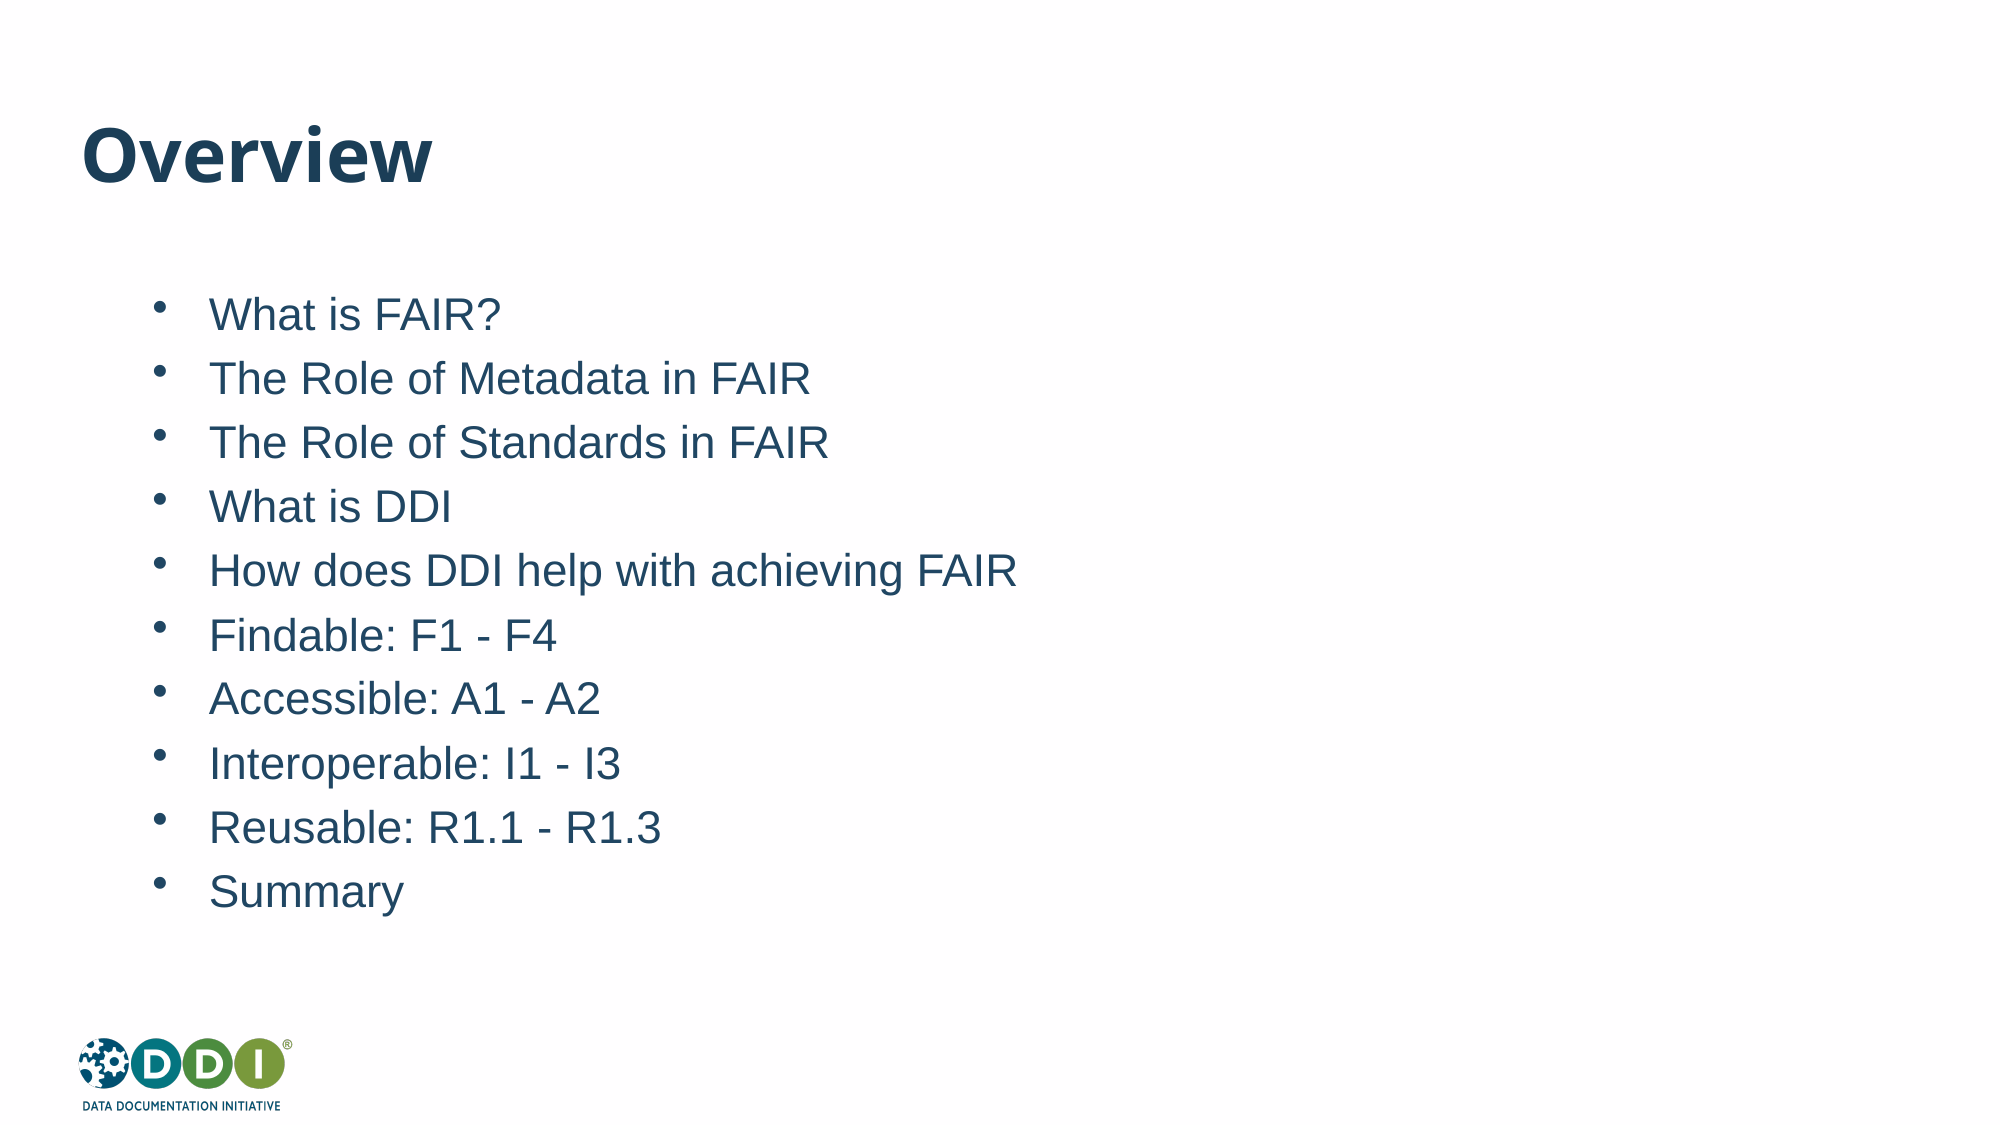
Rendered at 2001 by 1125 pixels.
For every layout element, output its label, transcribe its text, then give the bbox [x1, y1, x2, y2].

picture [65, 1032, 305, 1115]
title Overview [65, 59, 1916, 247]
list What is FAIR? The Role of Metadata in FAIR The Role of Standards in FAIR What is DDI How does DDI help with achieving FAIR Findable: F1 - F4 Accessible: A1 - A2 Interoperable: I1 - I3 Reusable: R1.1 - R1.3 Summary [137, 277, 1863, 992]
